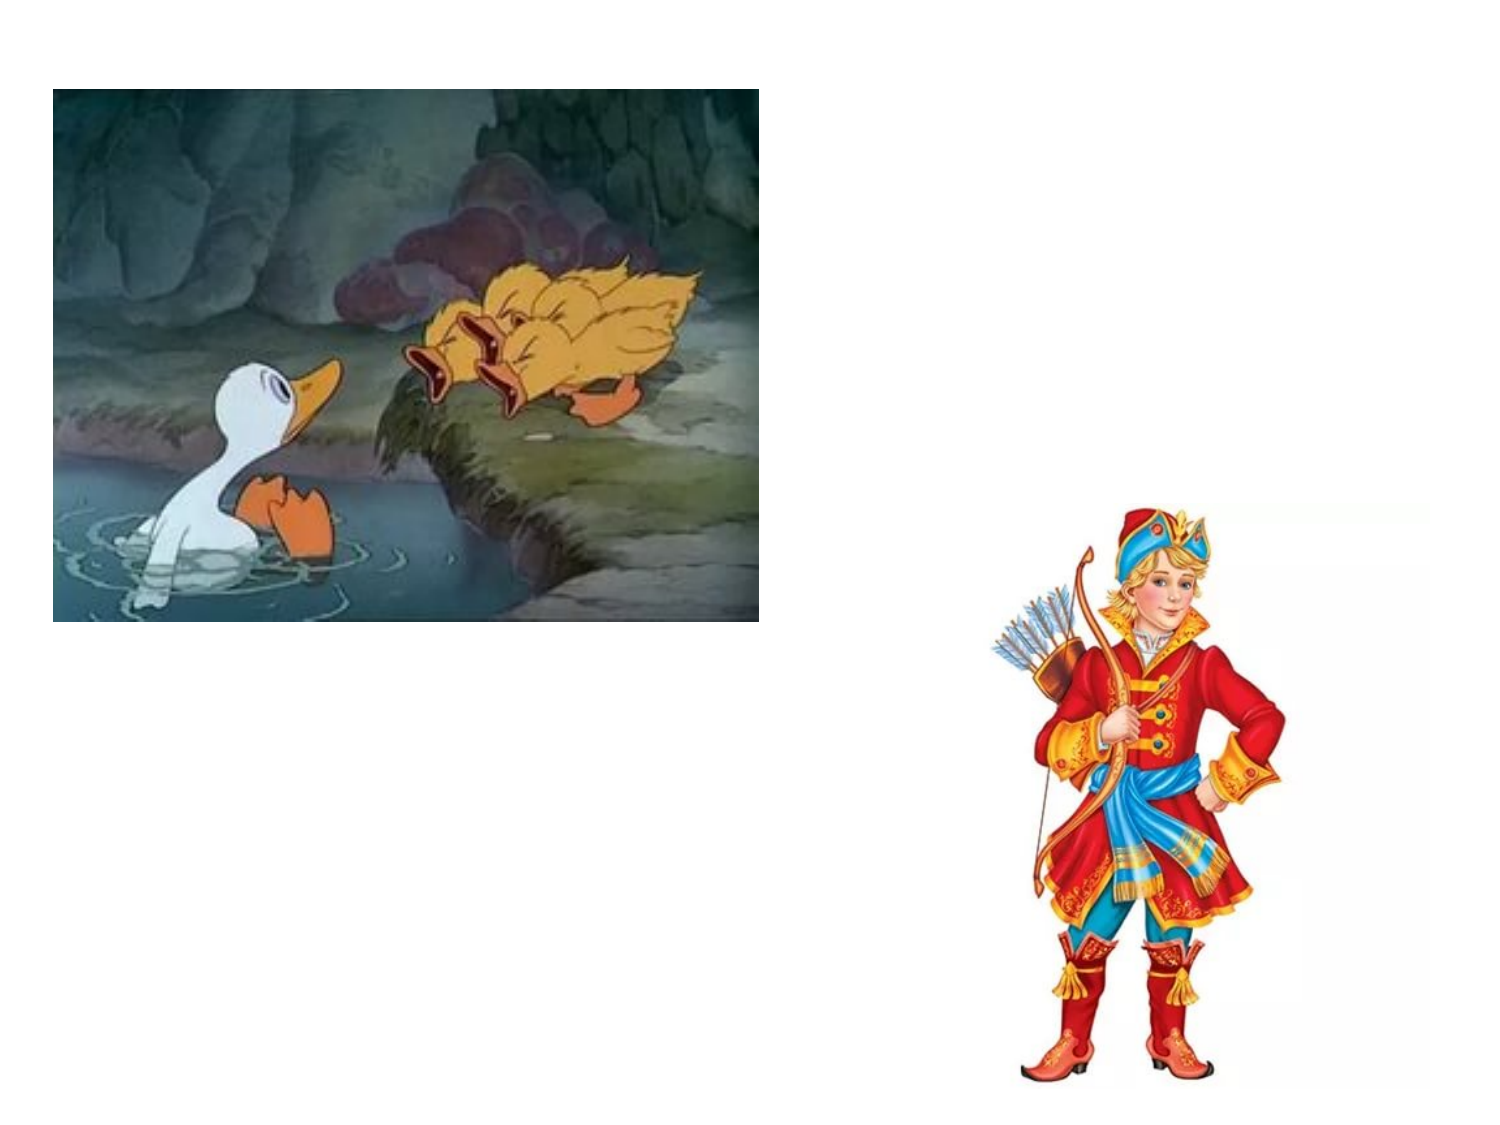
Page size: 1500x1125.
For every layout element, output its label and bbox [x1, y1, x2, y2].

picture [844, 503, 1430, 1089]
list [53, 89, 759, 622]
